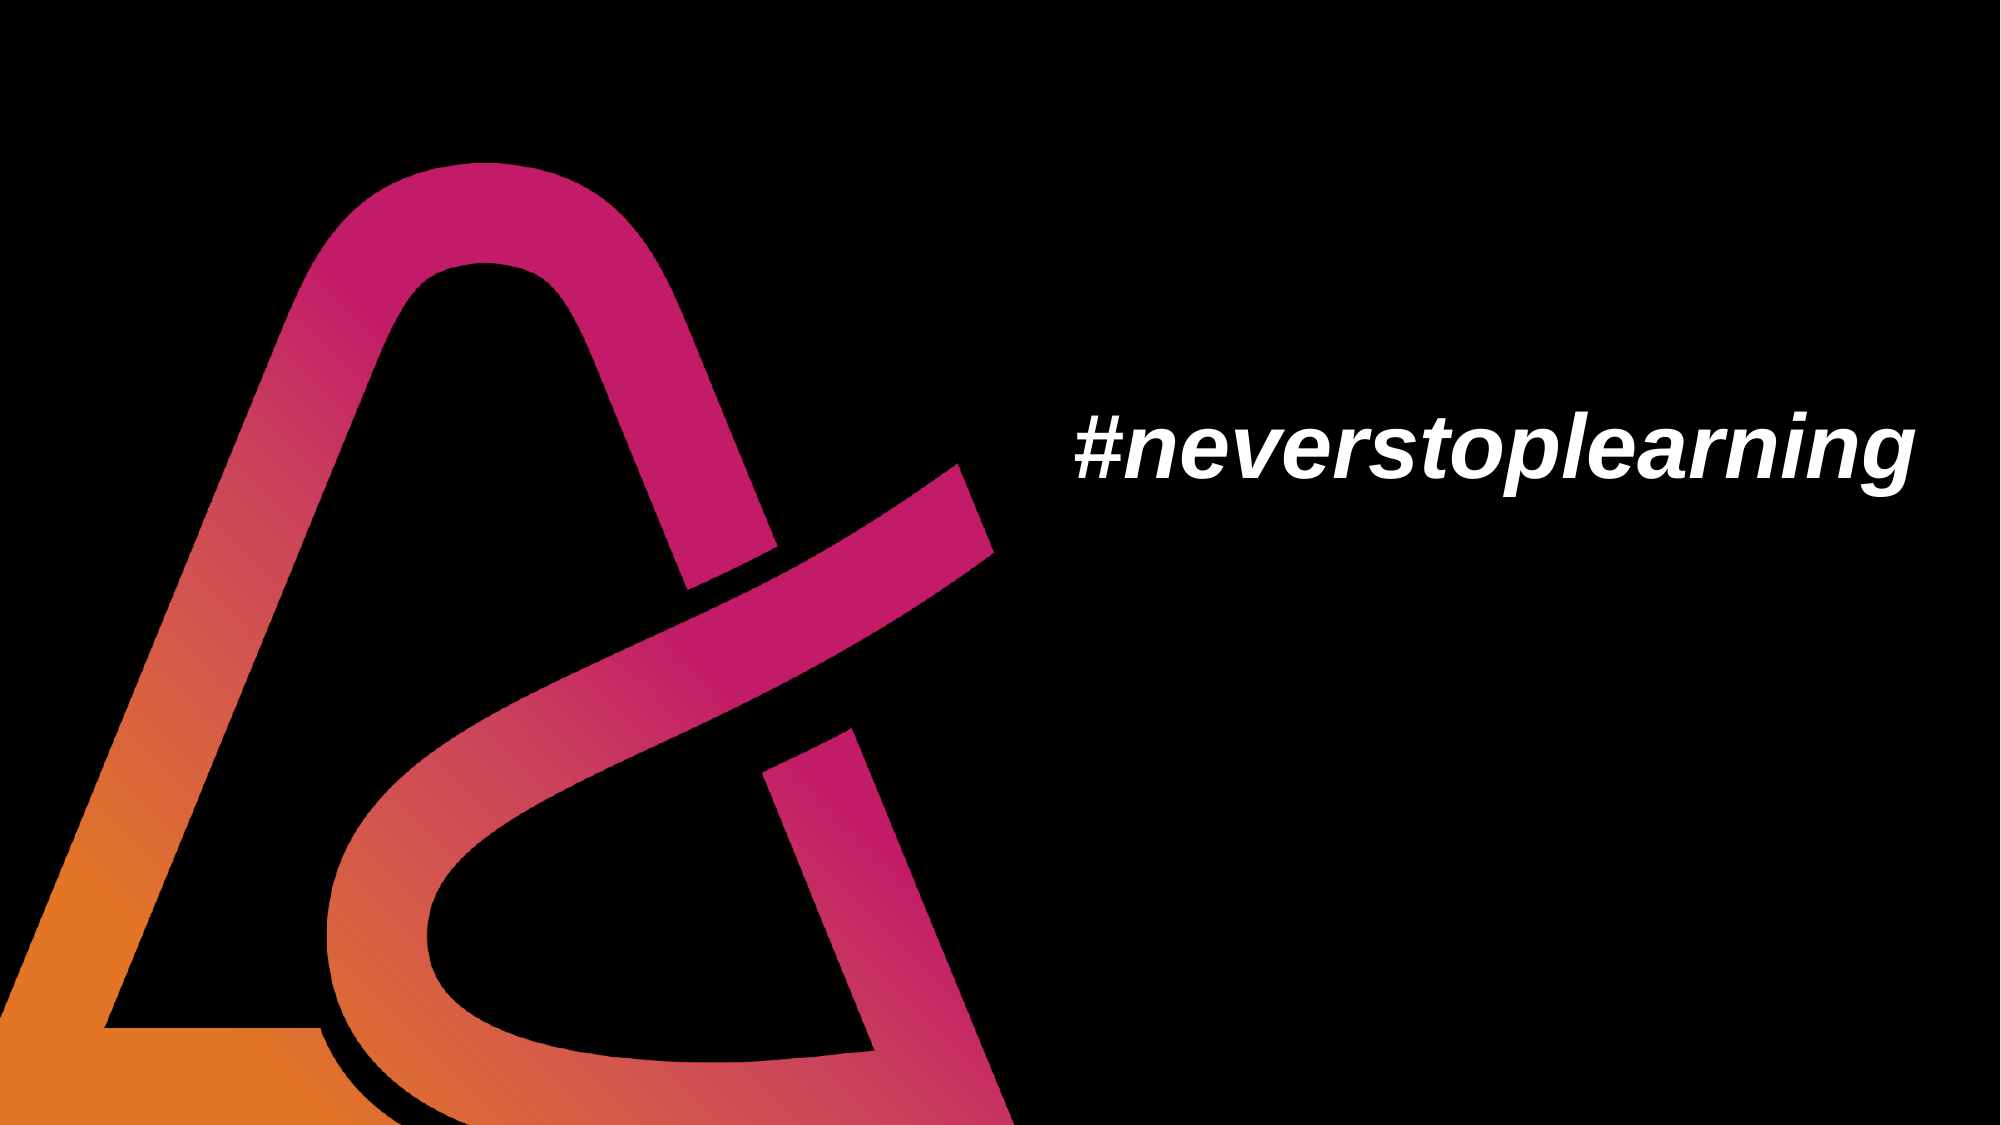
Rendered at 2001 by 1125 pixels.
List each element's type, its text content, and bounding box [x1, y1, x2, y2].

picture [0, 143, 1015, 1125]
text_box #neverstoplearning [1014, 310, 1978, 587]
